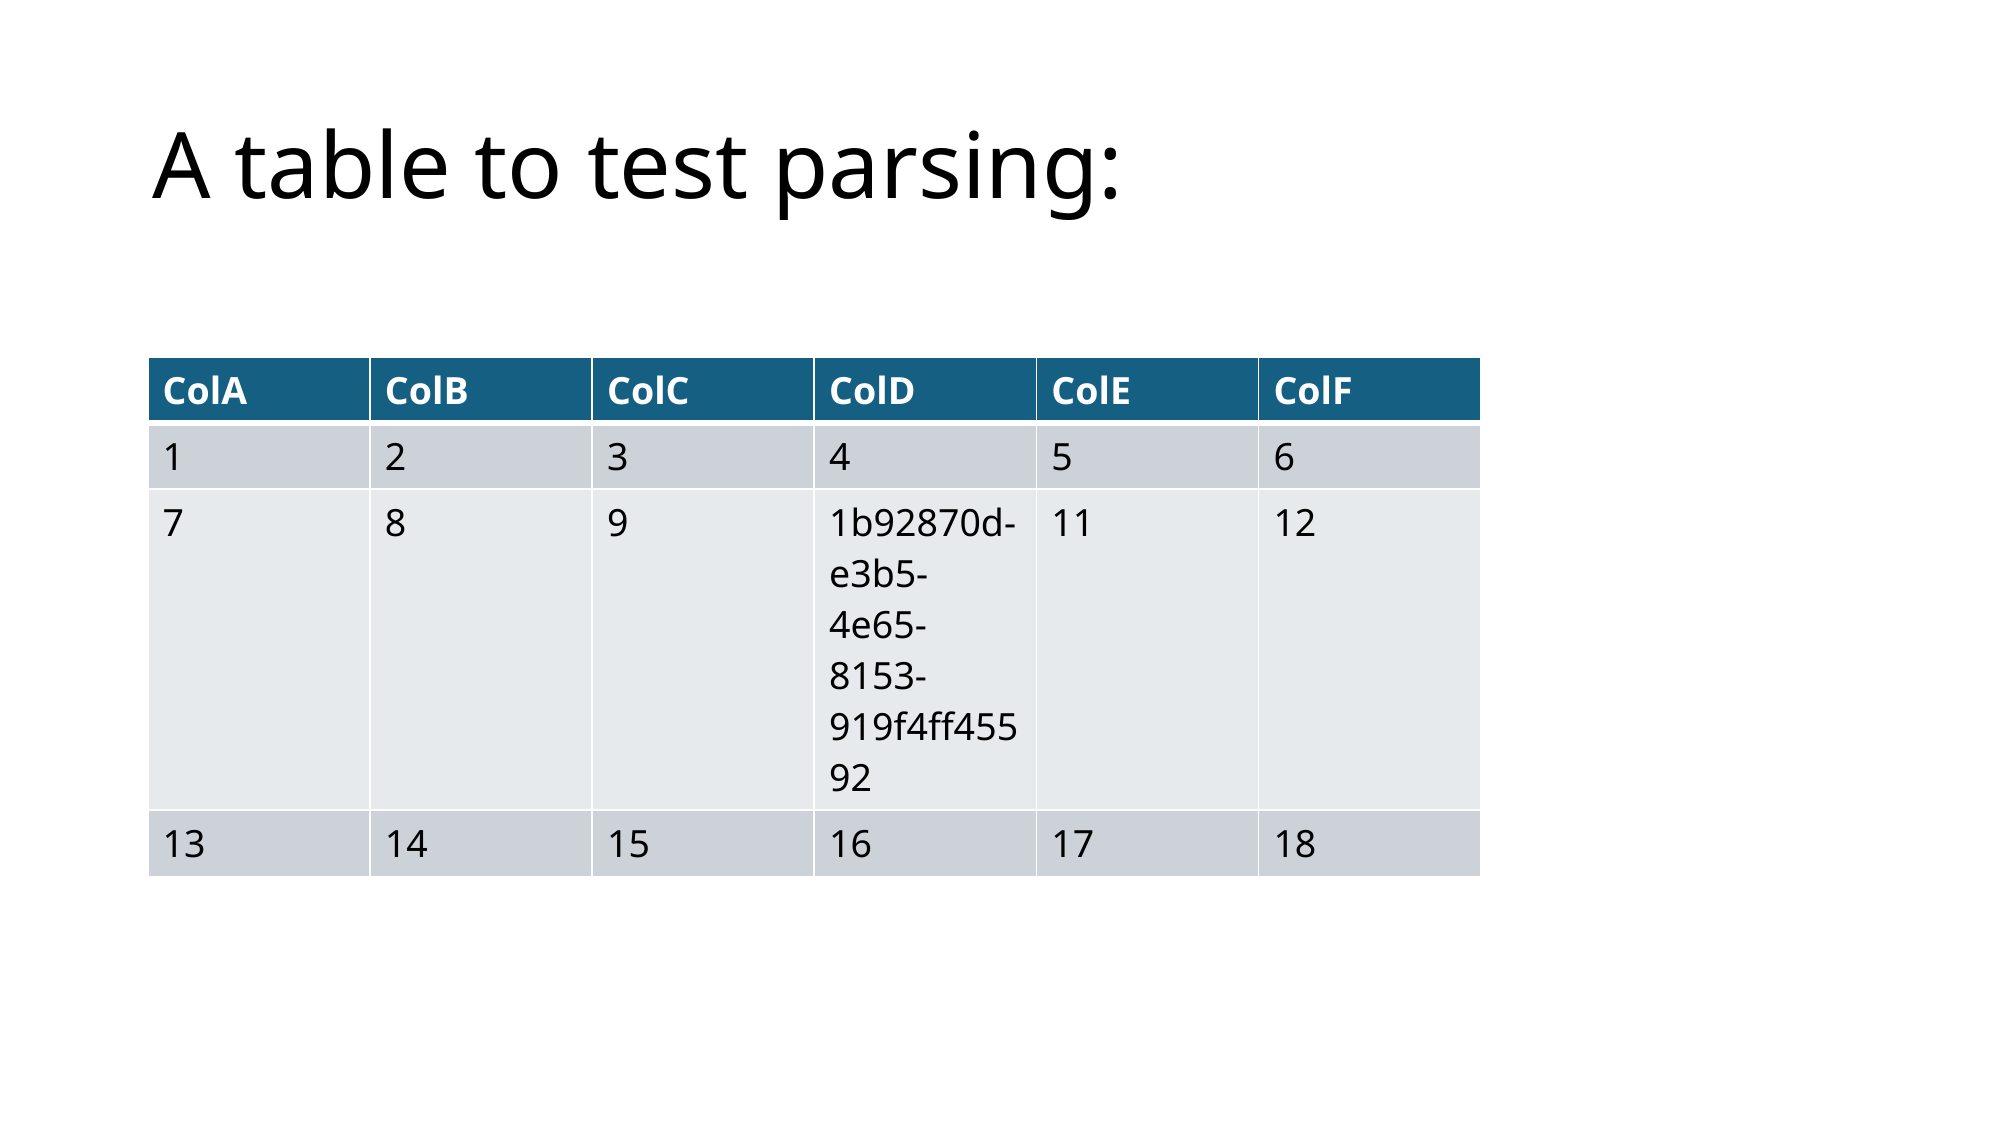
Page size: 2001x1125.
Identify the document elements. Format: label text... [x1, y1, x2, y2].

table_cell 17 [1037, 811, 1258, 876]
table_cell 13 [149, 811, 369, 876]
table_cell 8 [371, 490, 591, 809]
table_cell 2 [371, 426, 591, 488]
table_cell 1 [149, 426, 369, 488]
table_cell 12 [1259, 490, 1480, 809]
table_header ColB [371, 358, 591, 420]
table_cell 5 [1037, 426, 1258, 488]
table_header ColA [149, 358, 369, 420]
table_header ColE [1037, 358, 1258, 420]
table_cell 16 [815, 811, 1036, 876]
table_cell 6 [1259, 426, 1480, 488]
table_cell 15 [593, 811, 813, 876]
table_cell 7 [149, 490, 369, 809]
table_cell 3 [593, 426, 813, 488]
table_header ColC [593, 358, 813, 420]
title A table to test parsing: [137, 59, 1863, 278]
table_header ColF [1259, 358, 1480, 420]
table_cell 14 [371, 811, 591, 876]
table_cell 4 [815, 426, 1036, 488]
table_cell 1b92870d-e3b5-4e65-8153-919f4ff45592 [815, 490, 1036, 809]
table_cell 18 [1259, 811, 1480, 876]
table_cell 11 [1037, 490, 1258, 809]
table_cell 9 [593, 490, 813, 809]
table_header ColD [815, 358, 1036, 420]
